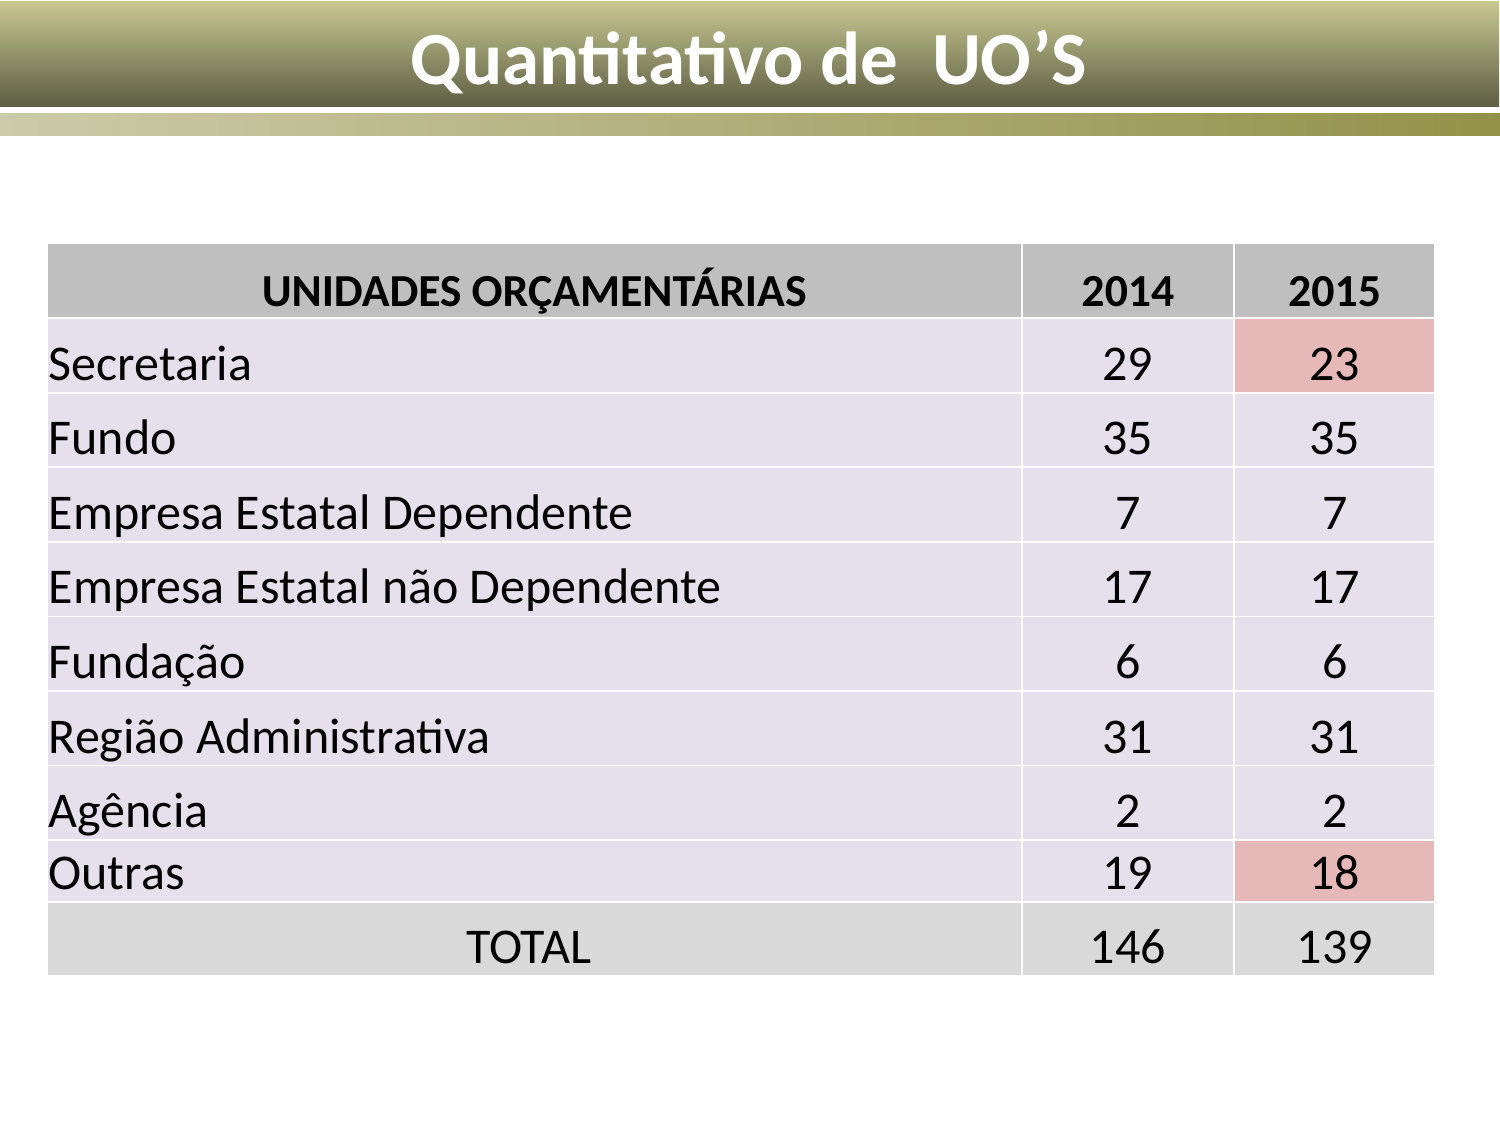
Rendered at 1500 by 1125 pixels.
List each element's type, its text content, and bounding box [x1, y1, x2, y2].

table_cell TOTAL [48, 903, 1021, 975]
table_cell 23 [1235, 319, 1434, 392]
table_cell Fundo [48, 394, 1021, 466]
table_cell 146 [1023, 903, 1233, 975]
table_cell 19 [1023, 841, 1233, 901]
table_cell 35 [1235, 394, 1434, 466]
table_cell 6 [1235, 617, 1434, 690]
table_cell 7 [1023, 468, 1233, 541]
table_cell Fundação [48, 617, 1021, 690]
table_cell 17 [1235, 543, 1434, 616]
table_header UNIDADES ORÇAMENTÁRIAS [48, 244, 1021, 317]
table_cell Secretaria [48, 319, 1021, 392]
table_cell 31 [1023, 692, 1233, 765]
table_cell Agência [48, 766, 1021, 839]
table_cell 31 [1235, 692, 1434, 765]
table_cell Empresa Estatal Dependente [48, 468, 1021, 541]
table_cell Região Administrativa [48, 692, 1021, 765]
text_box Quantitativo de UO’S [0, 1, 1500, 107]
table_cell 2 [1235, 766, 1434, 839]
table_cell Outras [48, 841, 1021, 901]
table_cell 17 [1023, 543, 1233, 616]
table_cell Empresa Estatal não Dependente [48, 543, 1021, 616]
table_cell 29 [1023, 319, 1233, 392]
table_cell 18 [1235, 841, 1434, 901]
table_header 2015 [1235, 244, 1434, 317]
table_header 2014 [1023, 244, 1233, 317]
text_box [0, 113, 1500, 136]
table_cell 35 [1023, 394, 1233, 466]
table_cell 6 [1023, 617, 1233, 690]
table_cell 139 [1235, 903, 1434, 975]
table_cell 2 [1023, 766, 1233, 839]
table_cell 7 [1235, 468, 1434, 541]
